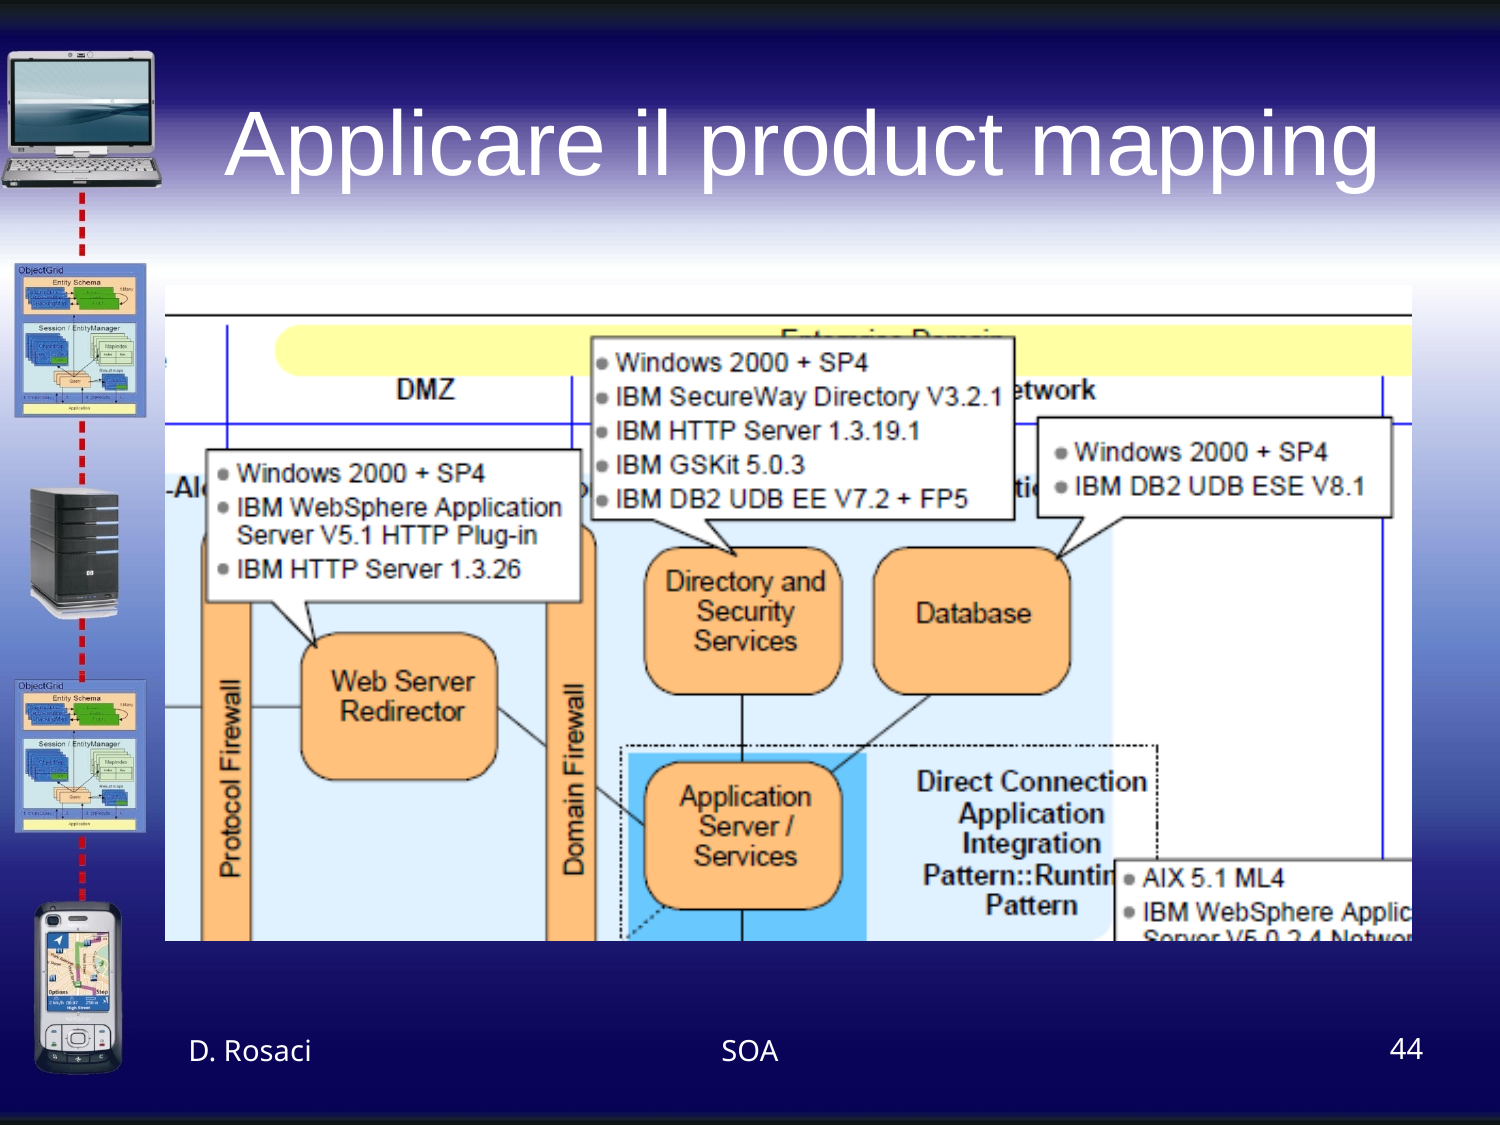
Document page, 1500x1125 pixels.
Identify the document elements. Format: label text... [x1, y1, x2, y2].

title Applicare il product mapping [182, 44, 1426, 233]
slide_number D. Rosaci [74, 1024, 426, 1103]
picture [0, 0, 1500, 1125]
footer SOA [512, 1024, 988, 1103]
